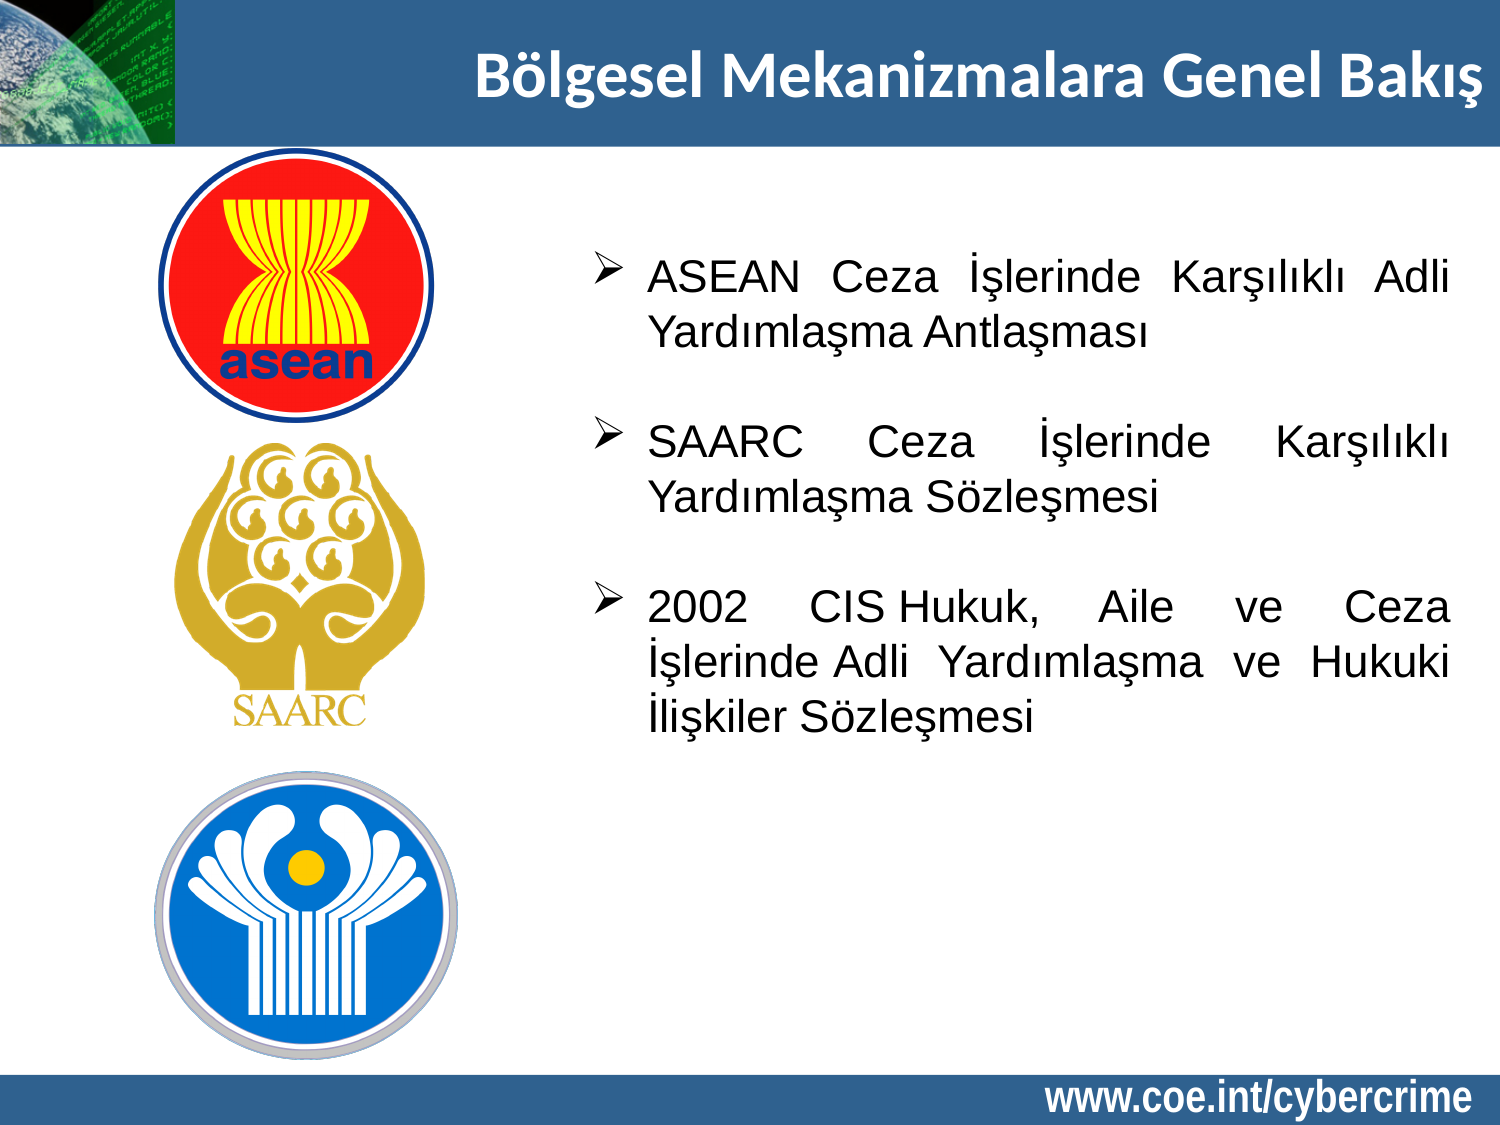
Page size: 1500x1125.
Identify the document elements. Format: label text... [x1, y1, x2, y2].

picture [0, 0, 438, 427]
text_box www.coe.int/cybercrime [1030, 1059, 1500, 1125]
picture [174, 443, 425, 726]
text_box ASEAN Ceza İşlerinde Karşılıklı Adli Yardımlaşma Antlaşması SAARC Ceza İşlerinde Karşılıklı Yardımlaşma Sözleşmesi 2002 CIS Hukuk, Aile ve Ceza İşlerinde Adli Yardımlaşma ve Hukuki İlişkiler Sözleşmesi [575, 238, 1467, 859]
text_box [0, 1073, 1030, 1125]
picture [154, 771, 458, 1060]
text_box Bölgesel Mekanizmalara Genel Bakış [179, 0, 1500, 149]
